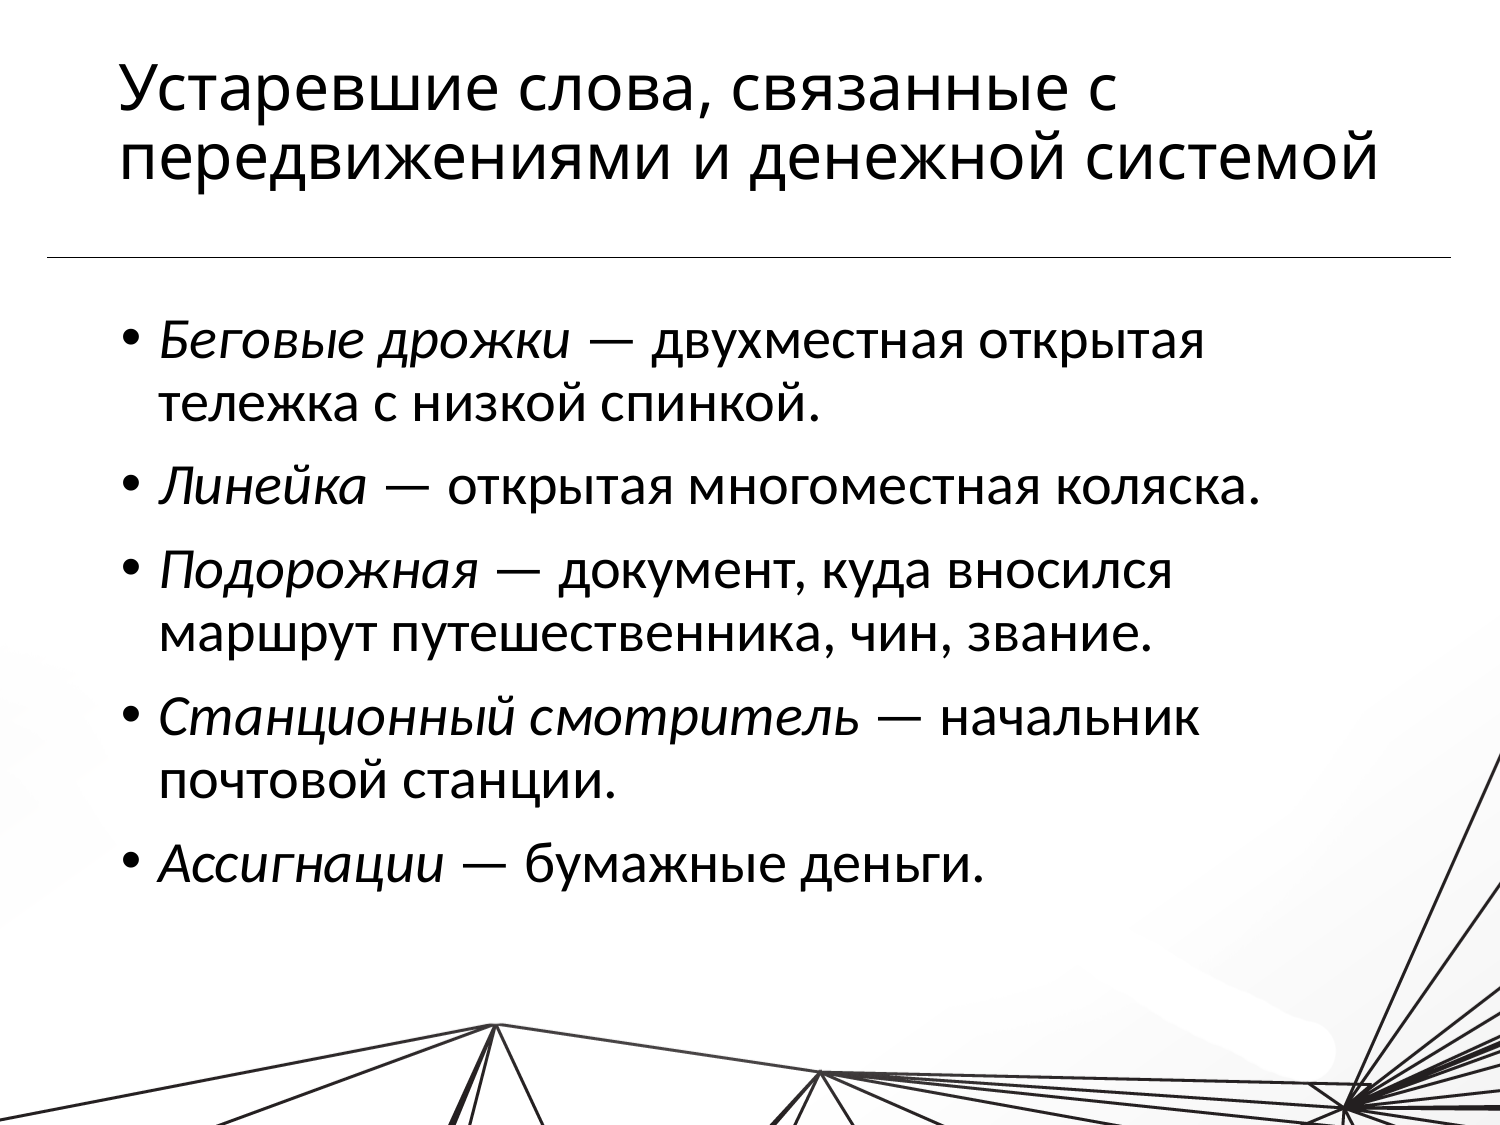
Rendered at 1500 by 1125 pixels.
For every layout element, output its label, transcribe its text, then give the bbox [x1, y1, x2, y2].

picture [0, 0, 1500, 1125]
title Устаревшие слова, связанные с передвижениями и денежной системой [103, 15, 1397, 235]
list Беговые дрожки — двухместная открытая тележка с низкой спинкой. Линейка — открытая многоместная коляска. Подорожная — документ, куда вносился маршрут путешественника, чин, звание. Станционный смотритель — начальник почтовой станции. Ассигнации — бумажные деньги. [105, 300, 1397, 1074]
